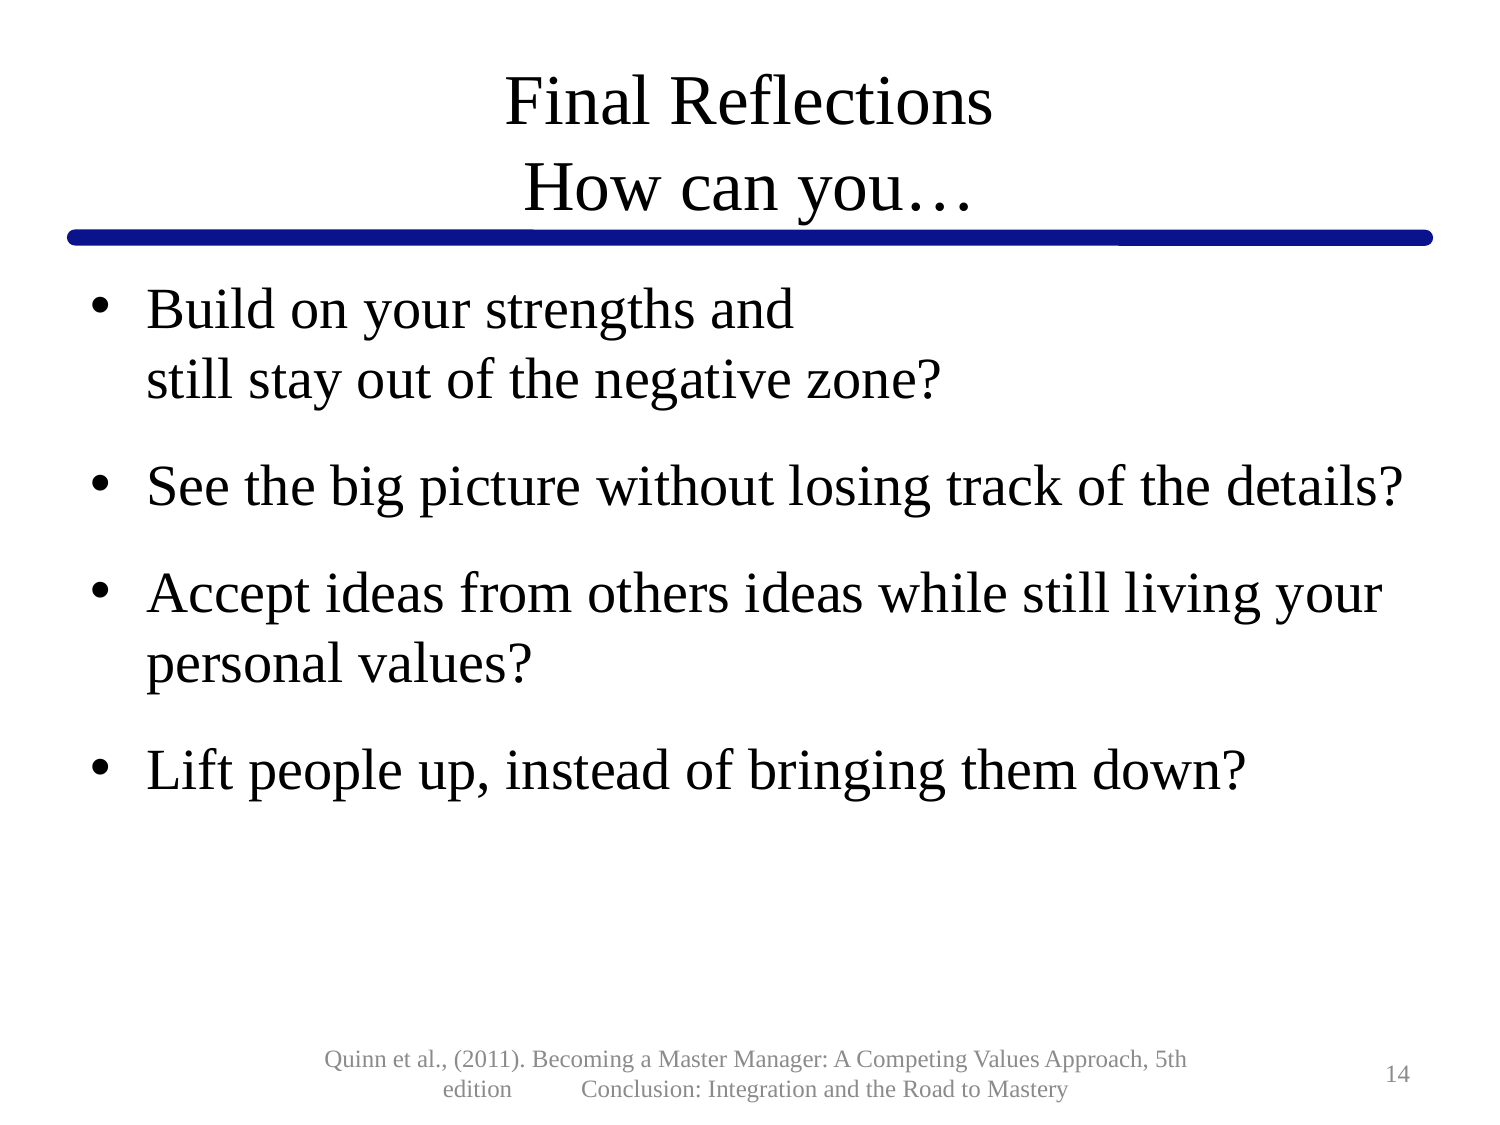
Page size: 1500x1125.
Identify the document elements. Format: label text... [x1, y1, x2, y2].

title Final Reflections How can you… [75, 45, 1425, 233]
footer Quinn et al., (2011). Becoming a Master Manager: A Competing Values Approach, 5th edition Conclusion: Integration and the Road to Mastery [287, 1042, 1074, 1103]
slide_number 14 [1074, 1042, 1425, 1103]
list Build on your strengths and still stay out of the negative zone? See the big picture without losing track of the details? Accept ideas from others ideas while still living your personal values? Lift people up, instead of bringing them down? [75, 262, 1425, 1005]
